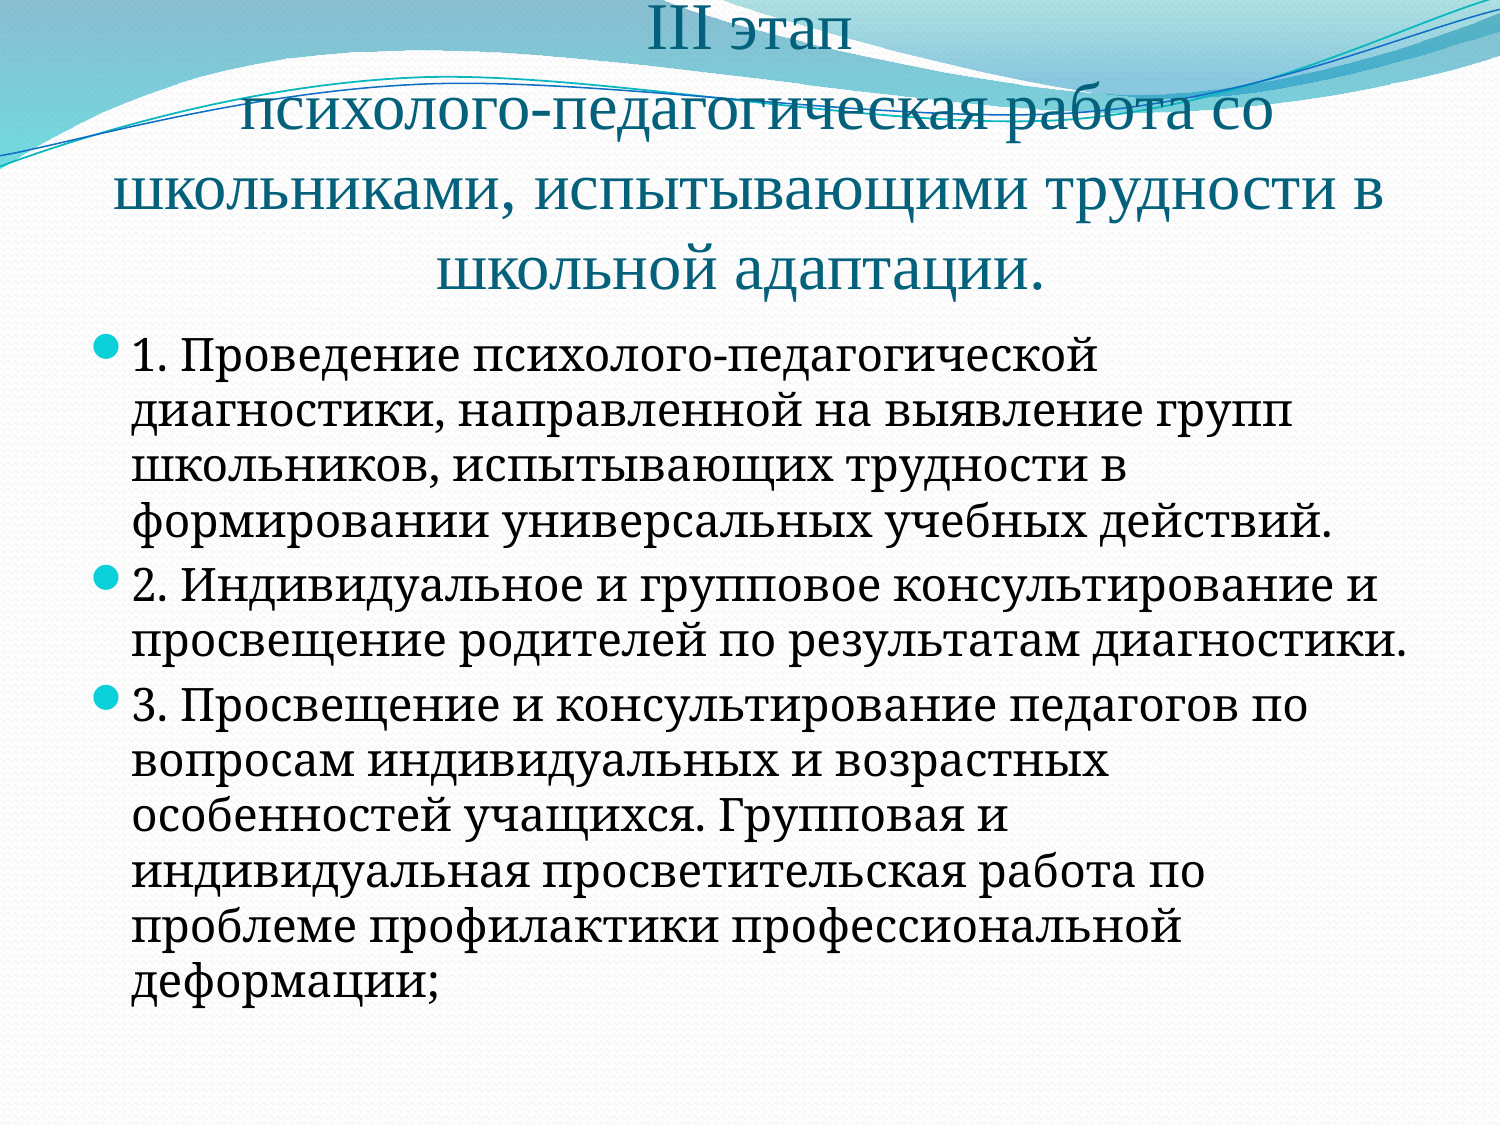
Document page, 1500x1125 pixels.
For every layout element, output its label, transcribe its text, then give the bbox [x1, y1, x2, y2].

title III этап психолого-педагогическая работа со школьниками, испытывающими трудности в школьной адаптации. [75, 0, 1425, 303]
list 1. Проведение психолого-педагогической диагностики, направленной на выявление групп школьников, испытывающих трудности в формировании универсальных учебных действий. 2. Индивидуальное и групповое консультирование и просвещение родителей по результатам диагностики. 3. Просвещение и консультирование педагогов по вопросам индивидуальных и возрастных особенностей учащихся. Групповая и индивидуальная просветительская работа по проблеме профилактики профессиональной деформации; [75, 317, 1425, 1038]
